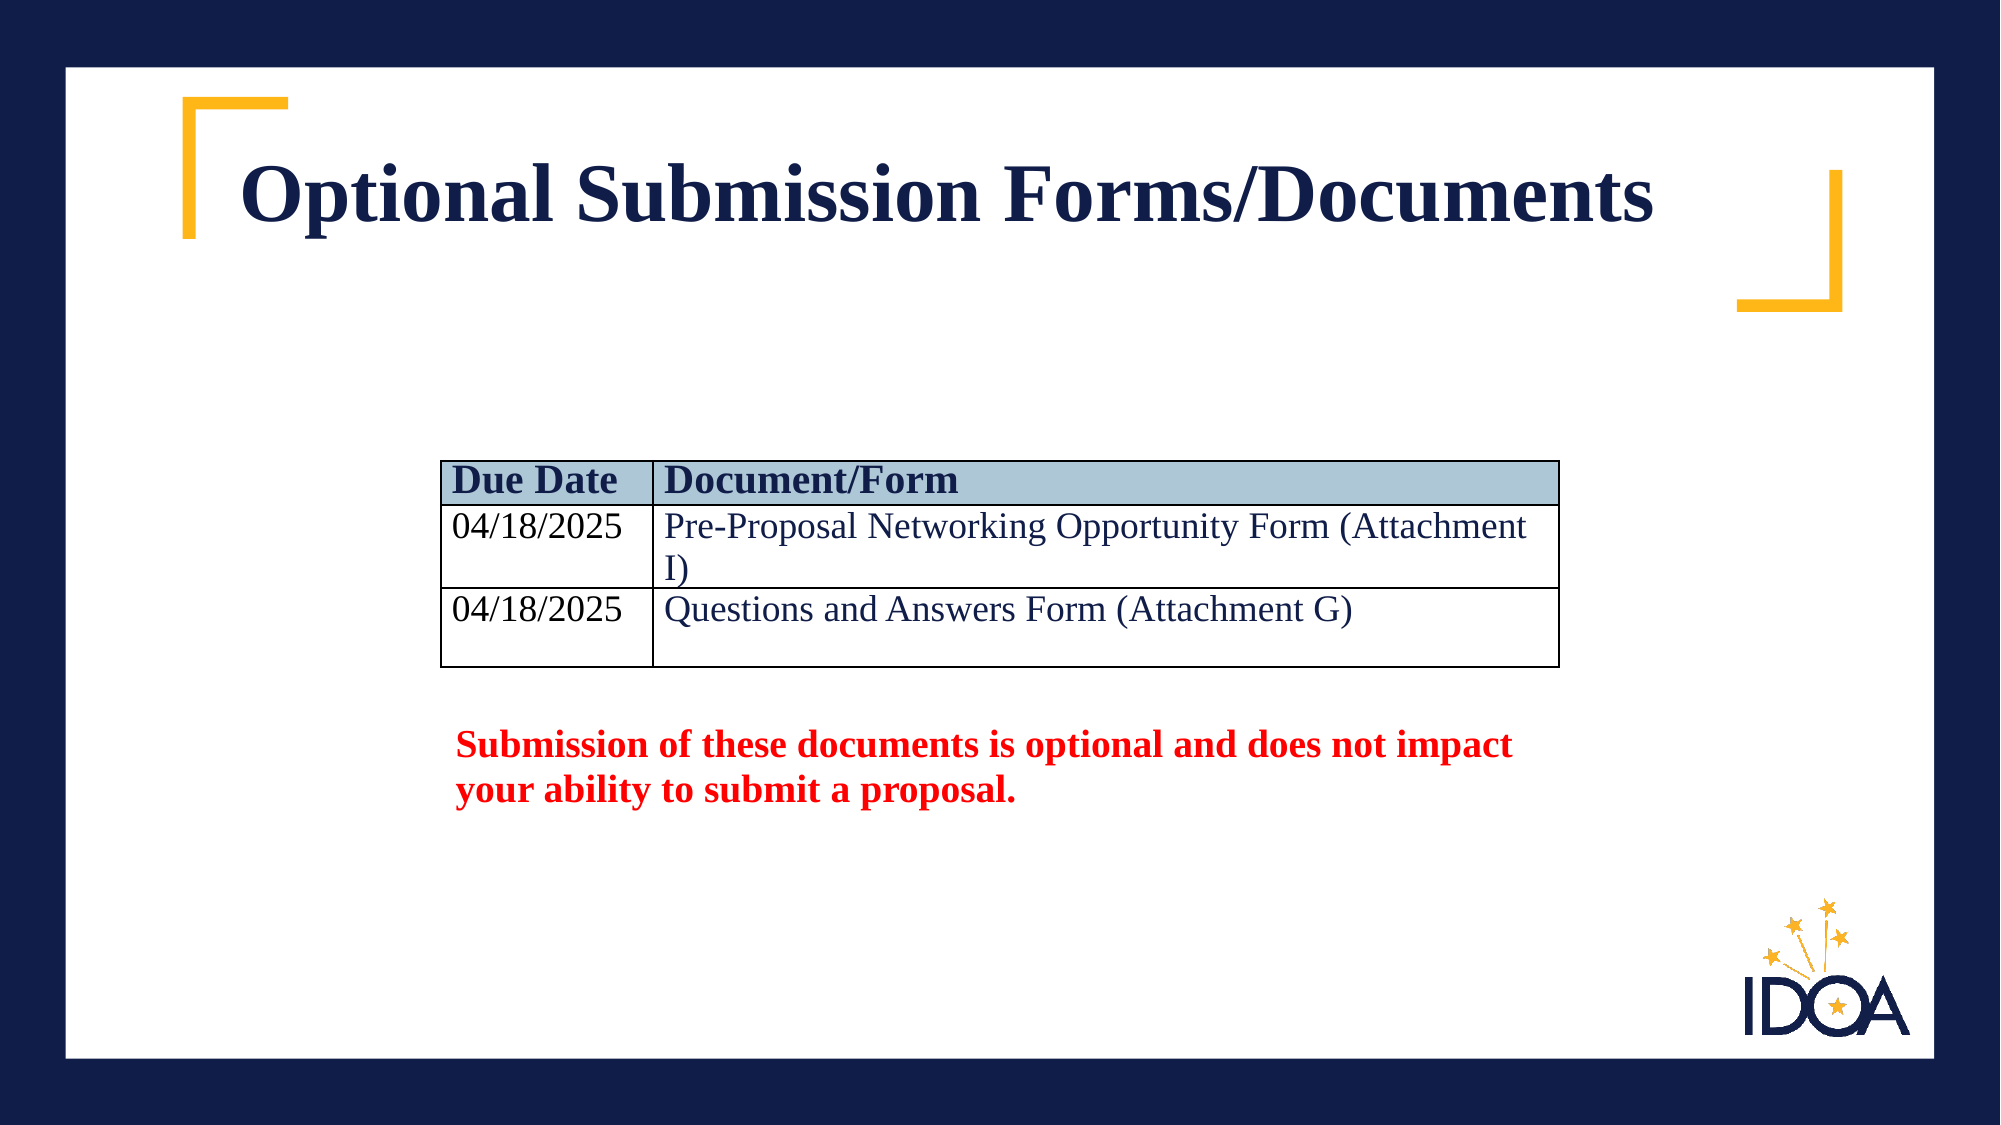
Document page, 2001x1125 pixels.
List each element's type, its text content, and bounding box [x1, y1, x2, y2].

table_header Document/Form [654, 462, 1558, 504]
table_header Due Date [442, 462, 652, 504]
list Submission of these documents is optional and does not impact your ability to submit a proposal. [440, 714, 1560, 851]
picture [1702, 857, 1959, 1114]
table_cell 04/18/2025 [442, 589, 652, 666]
table_cell Pre-Proposal Networking Opportunity Form (Attachment I) [654, 506, 1558, 587]
table_cell 04/18/2025 [442, 506, 652, 587]
table_cell Questions and Answers Form (Attachment G) [654, 589, 1558, 666]
title Optional Submission Forms/Documents [225, 142, 1800, 279]
